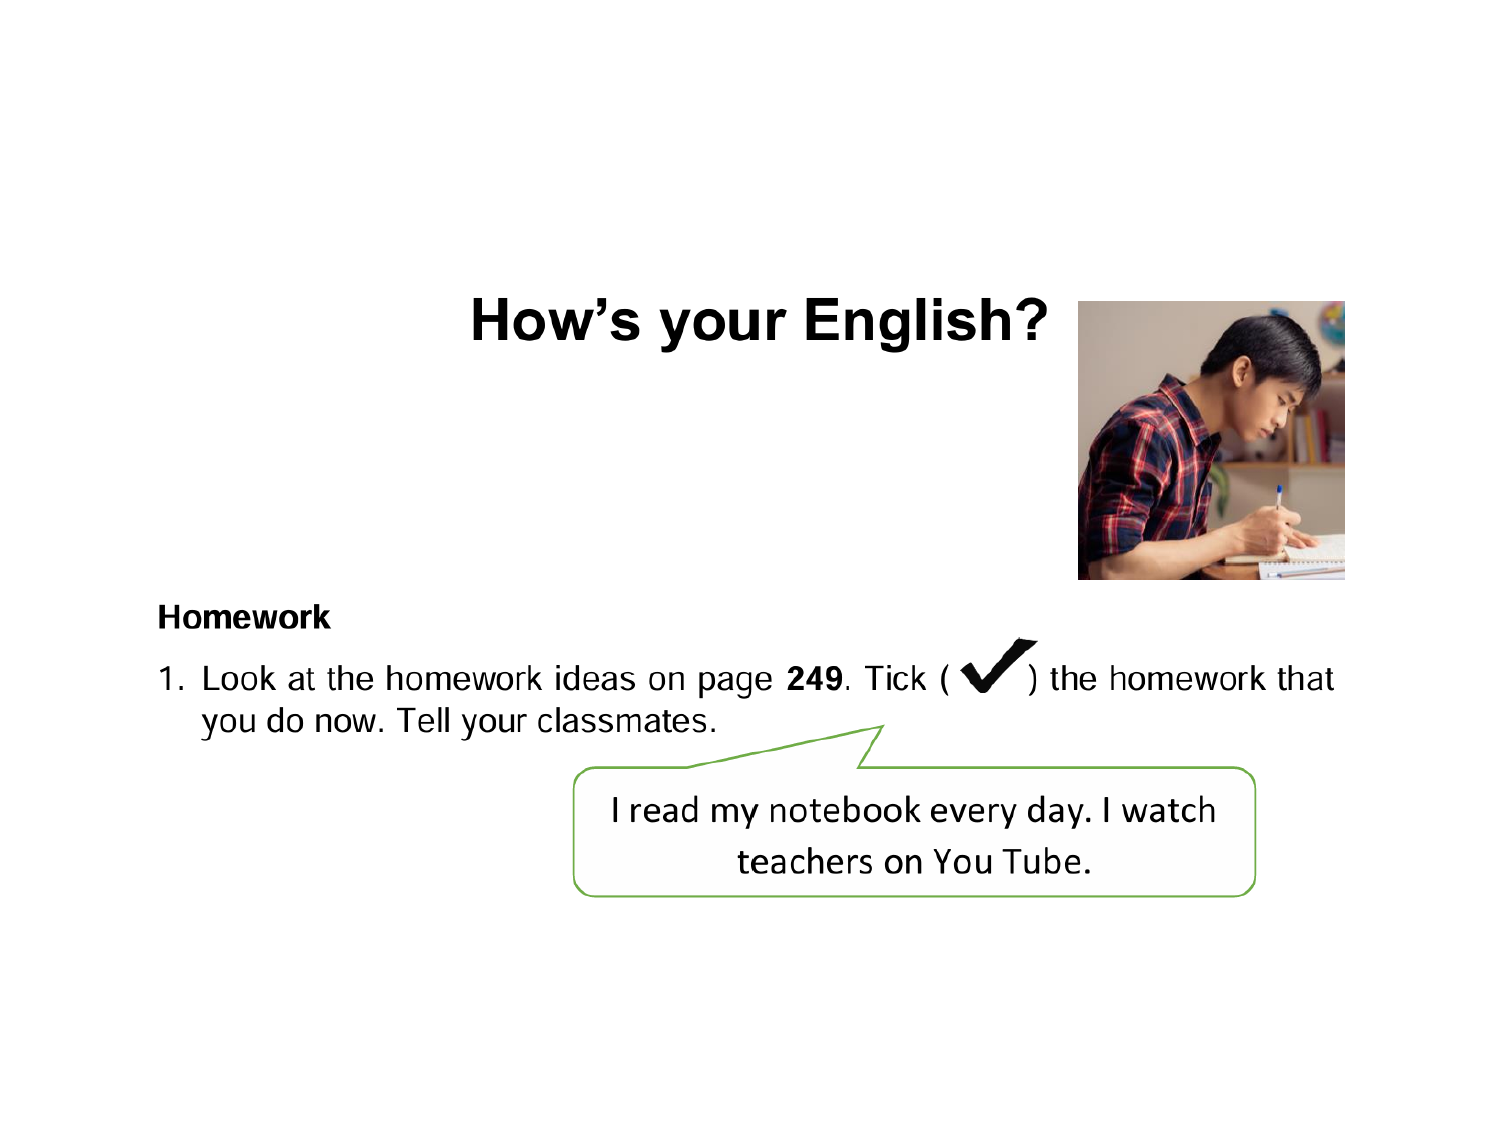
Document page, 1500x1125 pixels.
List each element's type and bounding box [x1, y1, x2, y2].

picture [78, 206, 1422, 919]
